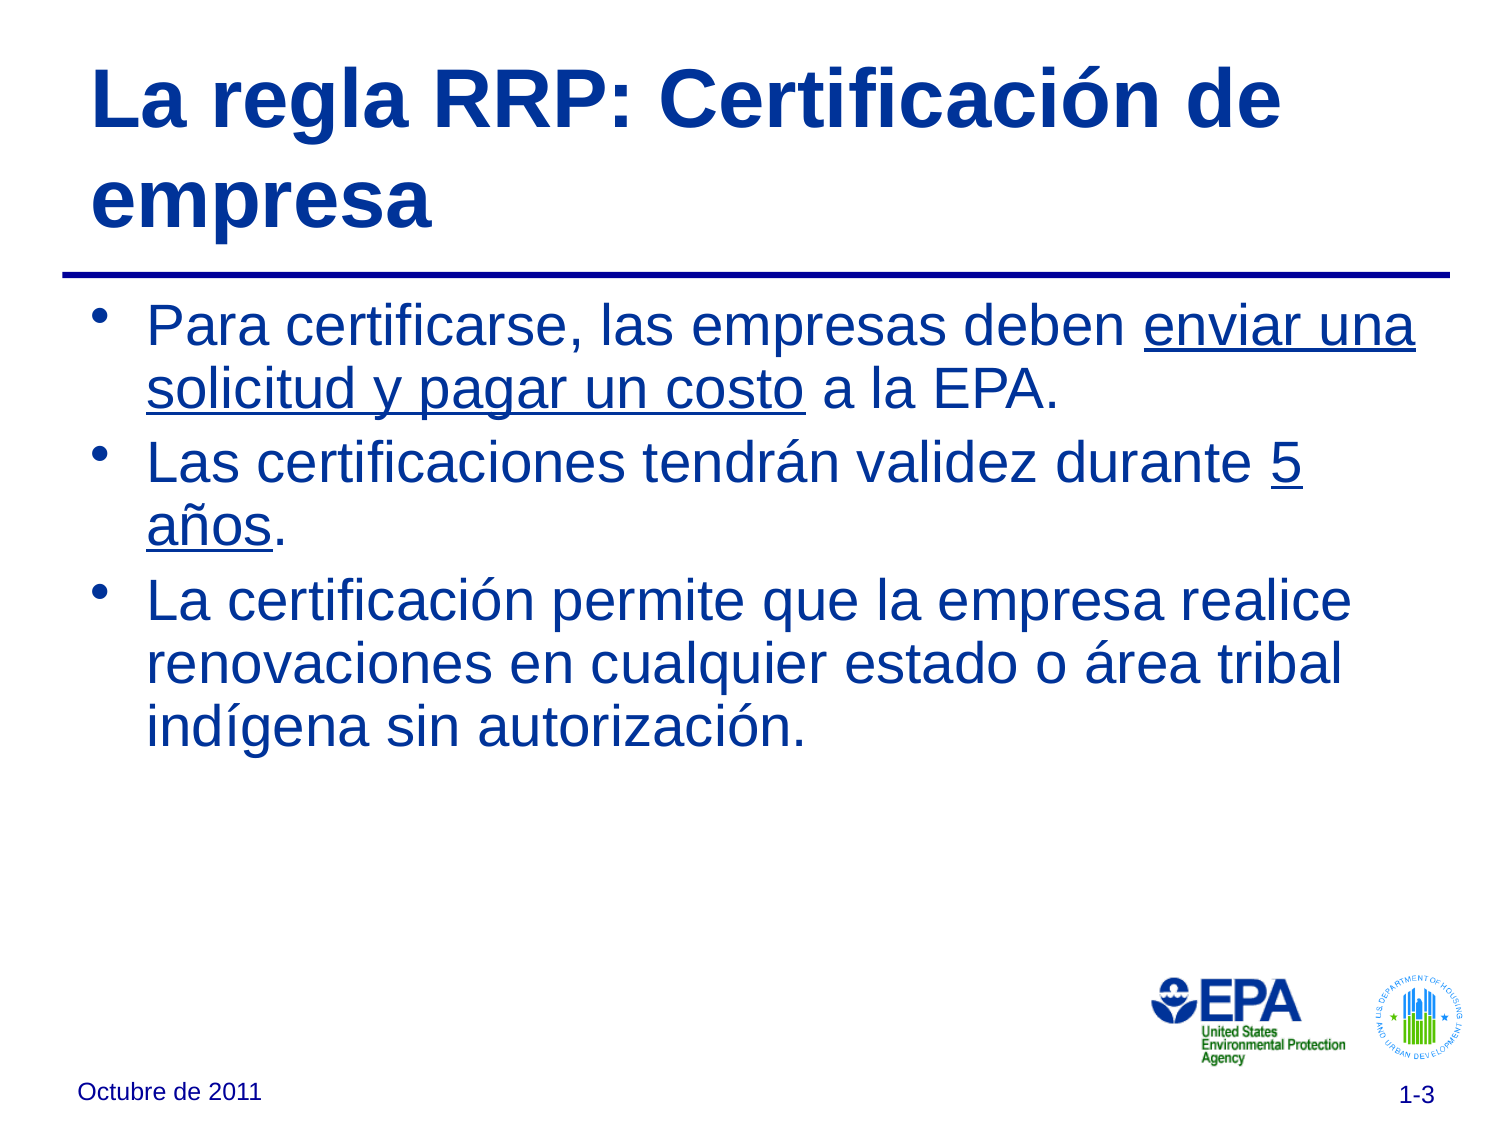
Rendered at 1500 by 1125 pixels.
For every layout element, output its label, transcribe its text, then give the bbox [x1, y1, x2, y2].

slide_number 1-3 [1137, 1049, 1451, 1113]
slide_number Octubre de 2011 [62, 1049, 376, 1113]
picture [1374, 974, 1463, 1060]
list Para certificarse, las empresas deben enviar una solicitud y pagar un costo a la EPA. Las certificaciones tendrán validez durante 5 años. La certificación permite que la empresa realice renovaciones en cualquier estado o área tribal indígena sin autorización. [74, 287, 1438, 1013]
picture [1149, 1013, 1350, 1049]
title La regla RRP: Certificación de empresa [74, 62, 1438, 226]
